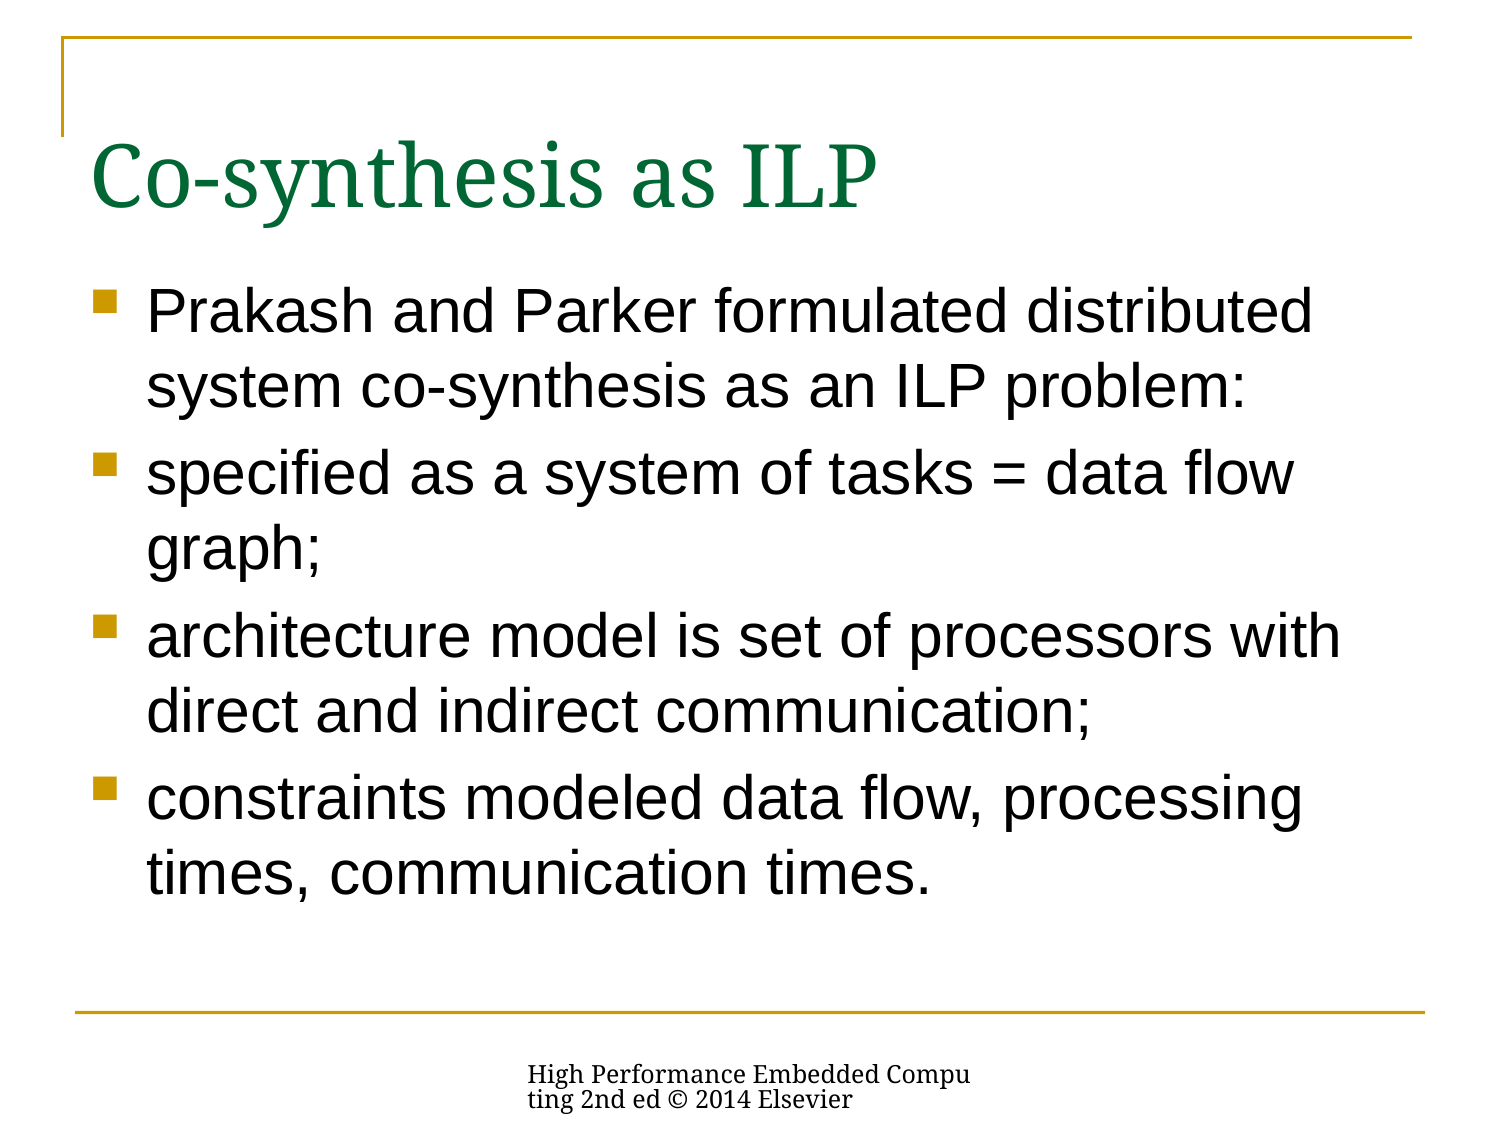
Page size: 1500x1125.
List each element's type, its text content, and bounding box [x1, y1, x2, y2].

footer High Performance Embedded Computing 2nd ed © 2014 Elsevier [512, 1025, 988, 1100]
title Co-synthesis as ILP [75, 45, 1425, 233]
list Prakash and Parker formulated distributed system co-synthesis as an ILP problem: specified as a system of tasks = data flow graph; architecture model is set of processors with direct and indirect communication; constraints modeled data flow, processing times, communication times. [75, 262, 1425, 1006]
